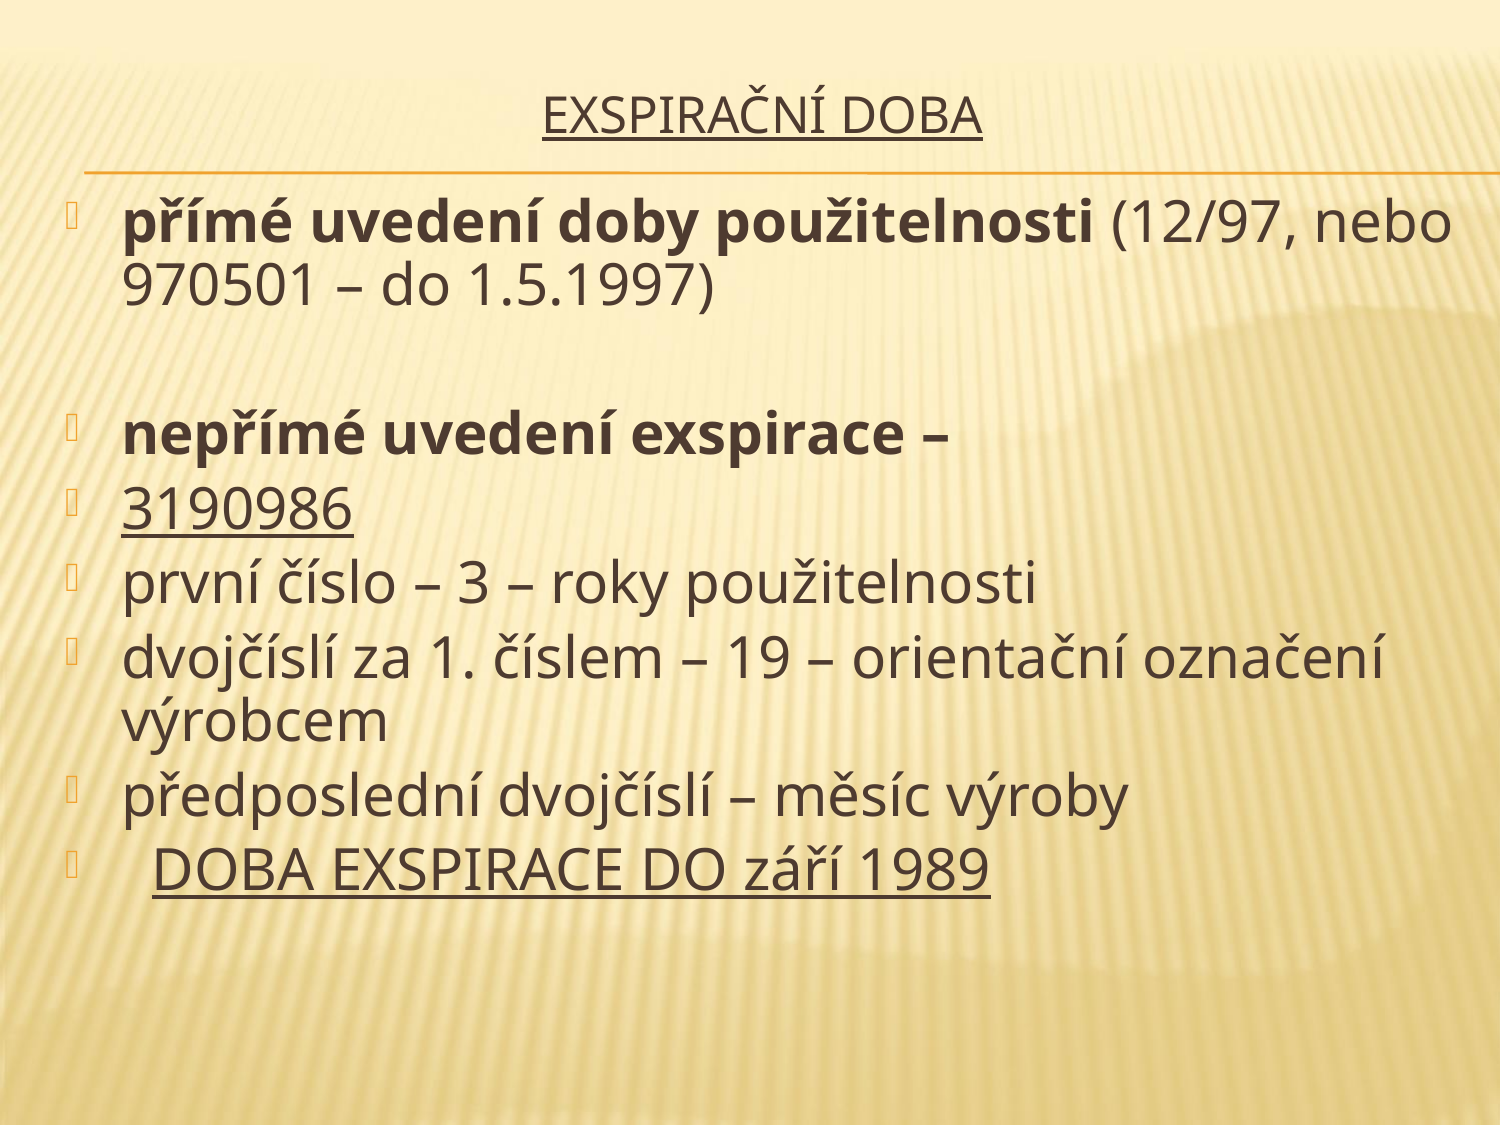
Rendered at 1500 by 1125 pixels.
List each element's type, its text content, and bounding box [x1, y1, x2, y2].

title Exspirační doba [50, 75, 1475, 184]
picture [0, 0, 1500, 1125]
list přímé uvedení doby použitelnosti (12/97, nebo 970501 – do 1.5.1997) nepřímé uvedení exspirace – 3190986 první číslo – 3 – roky použitelnosti dvojčíslí za 1. číslem – 19 – orientační označení výrobcem předposlední dvojčíslí – měsíc výroby DOBA EXSPIRACE DO září 1989 [50, 184, 1475, 1059]
